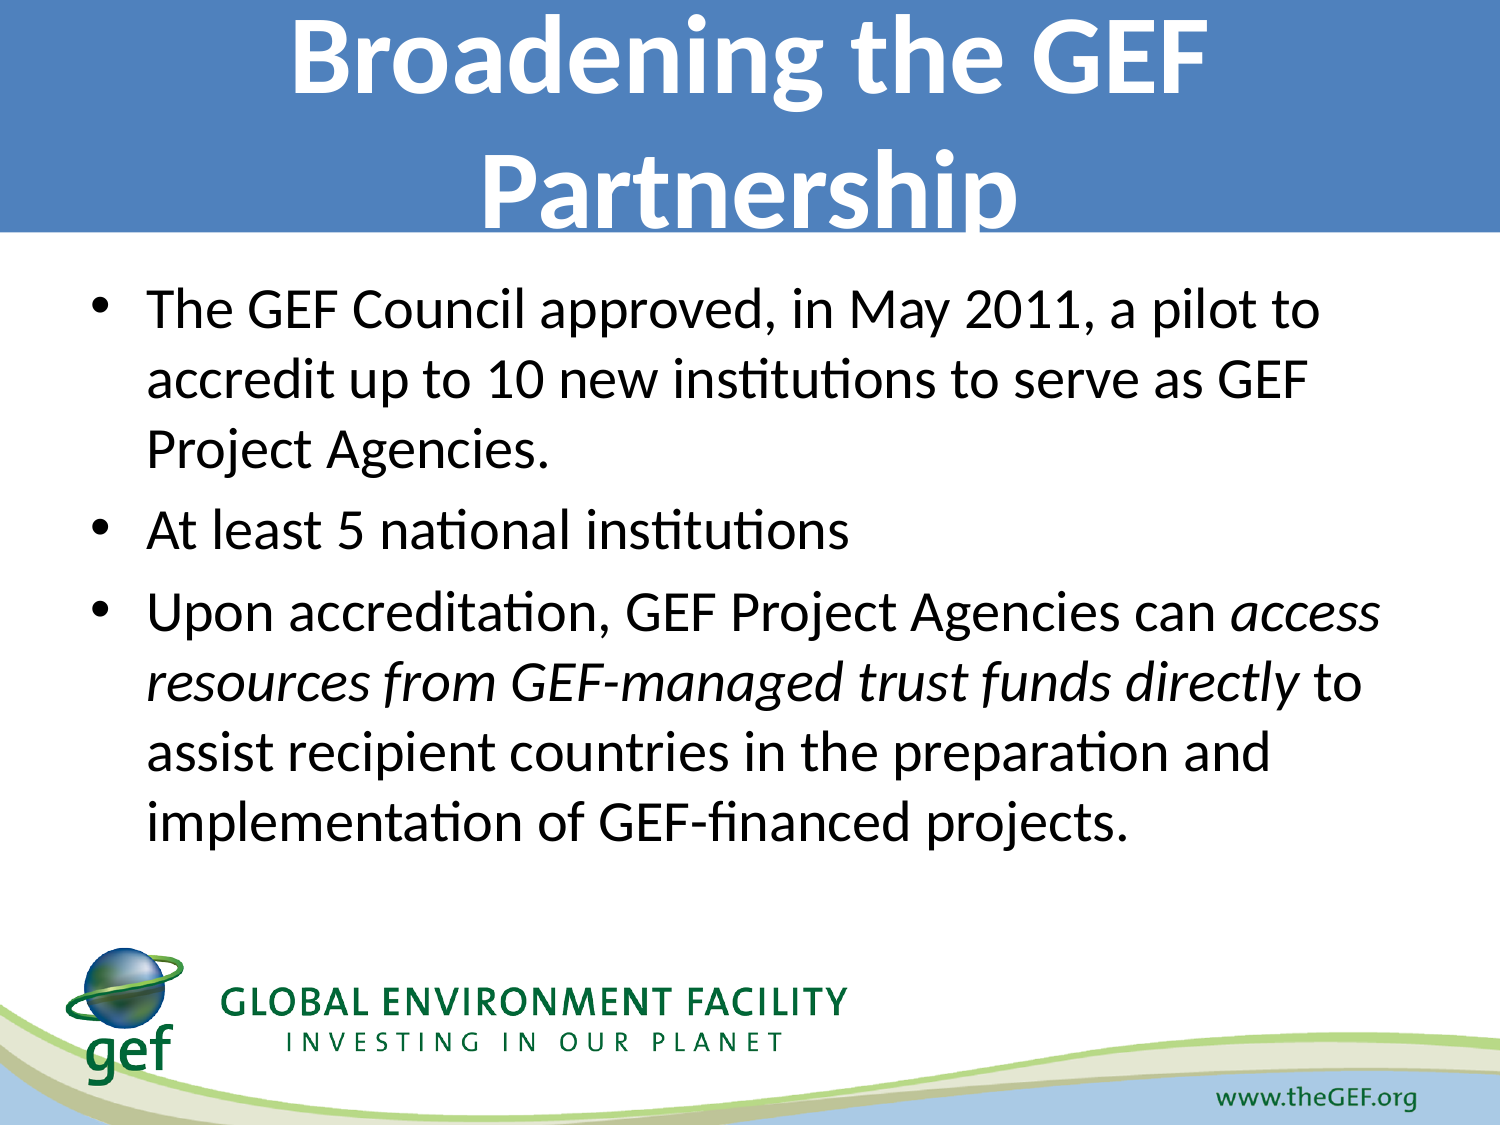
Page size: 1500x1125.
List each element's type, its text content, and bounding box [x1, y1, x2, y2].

picture [0, 920, 1500, 1125]
list The GEF Council approved, in May 2011, a pilot to accredit up to 10 new institutions to serve as GEF Project Agencies. At least 5 national institutions Upon accreditation, GEF Project Agencies can access resources from GEF-managed trust funds directly to assist recipient countries in the preparation and implementation of GEF-financed projects. [74, 262, 1426, 938]
text_box Broadening the GEF Partnership [0, 0, 1500, 233]
